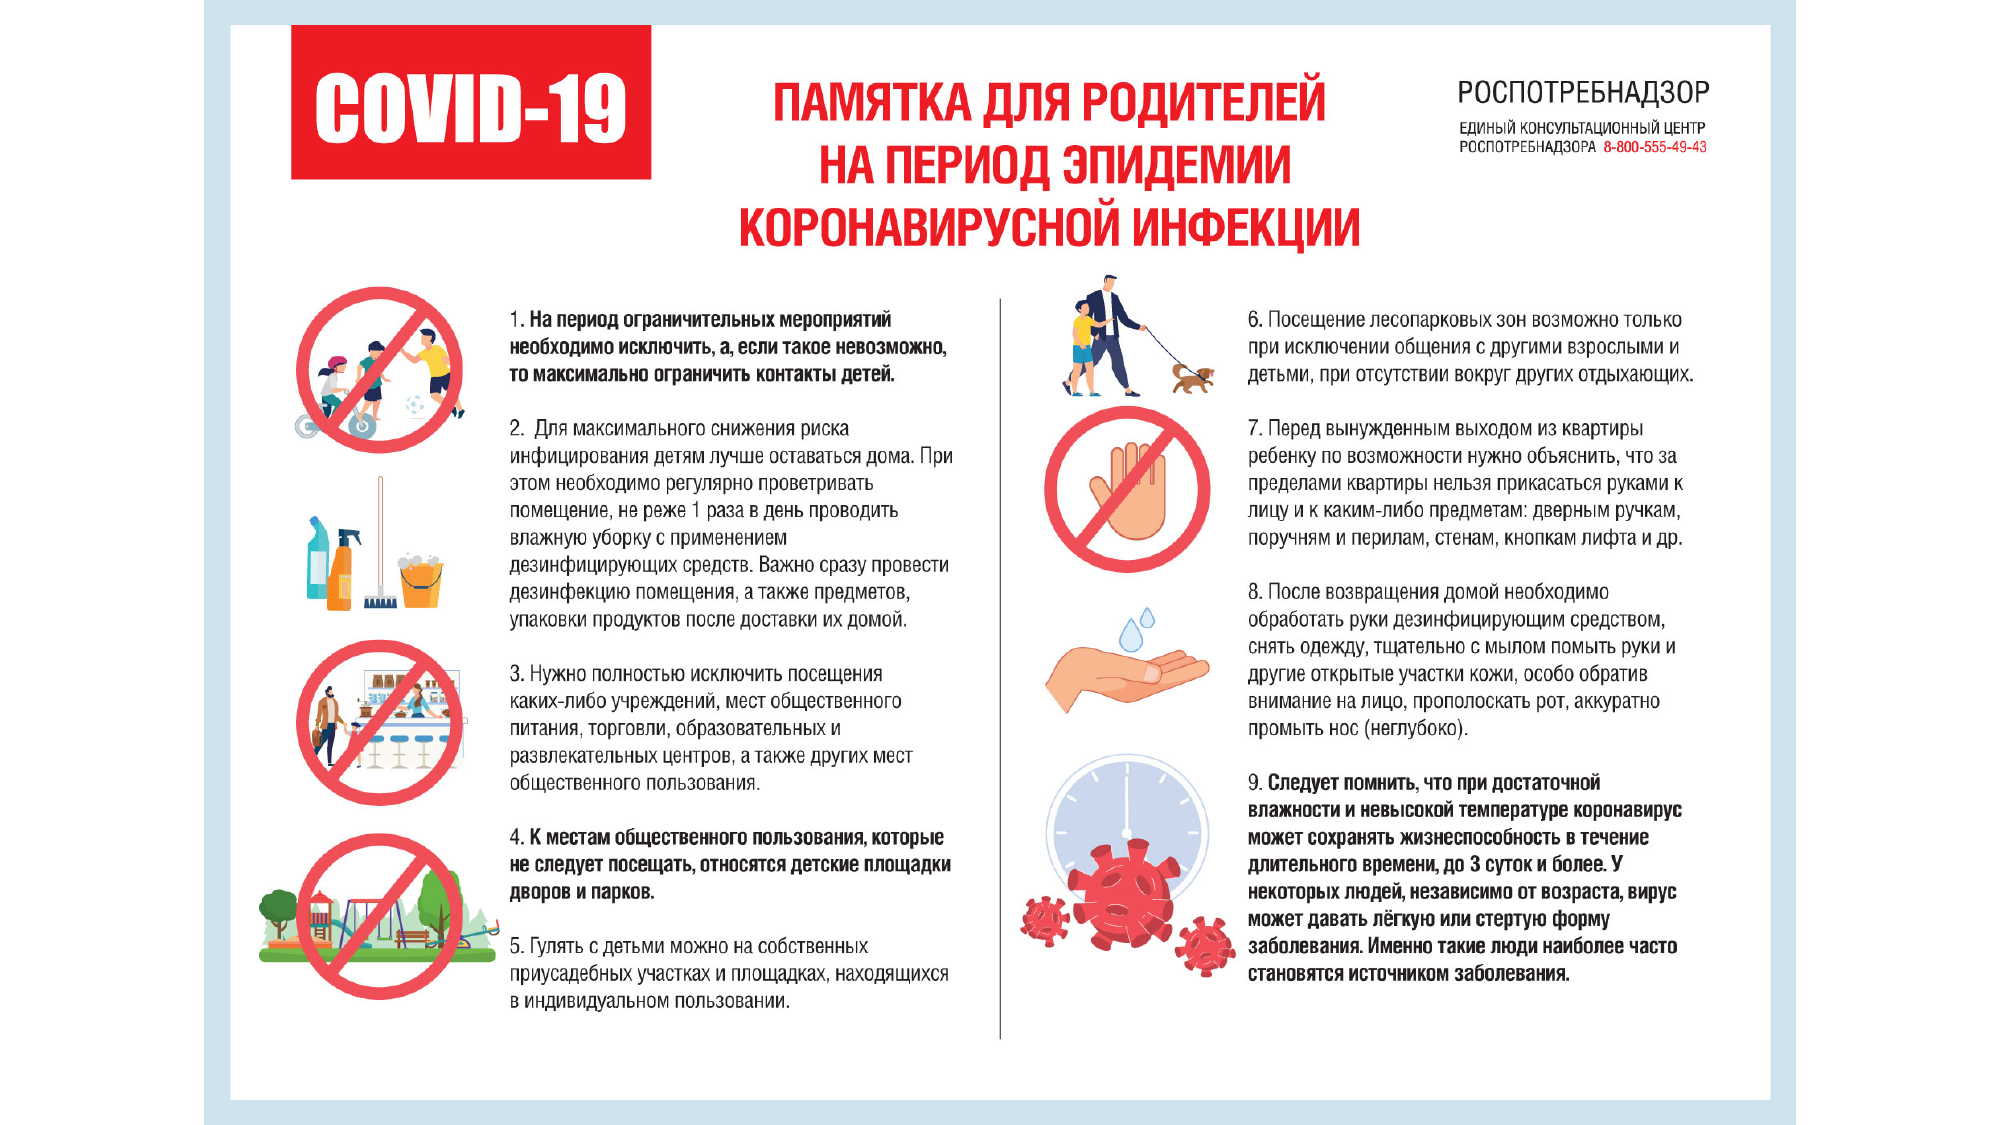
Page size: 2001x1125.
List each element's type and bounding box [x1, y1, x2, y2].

picture [204, 0, 1796, 1125]
